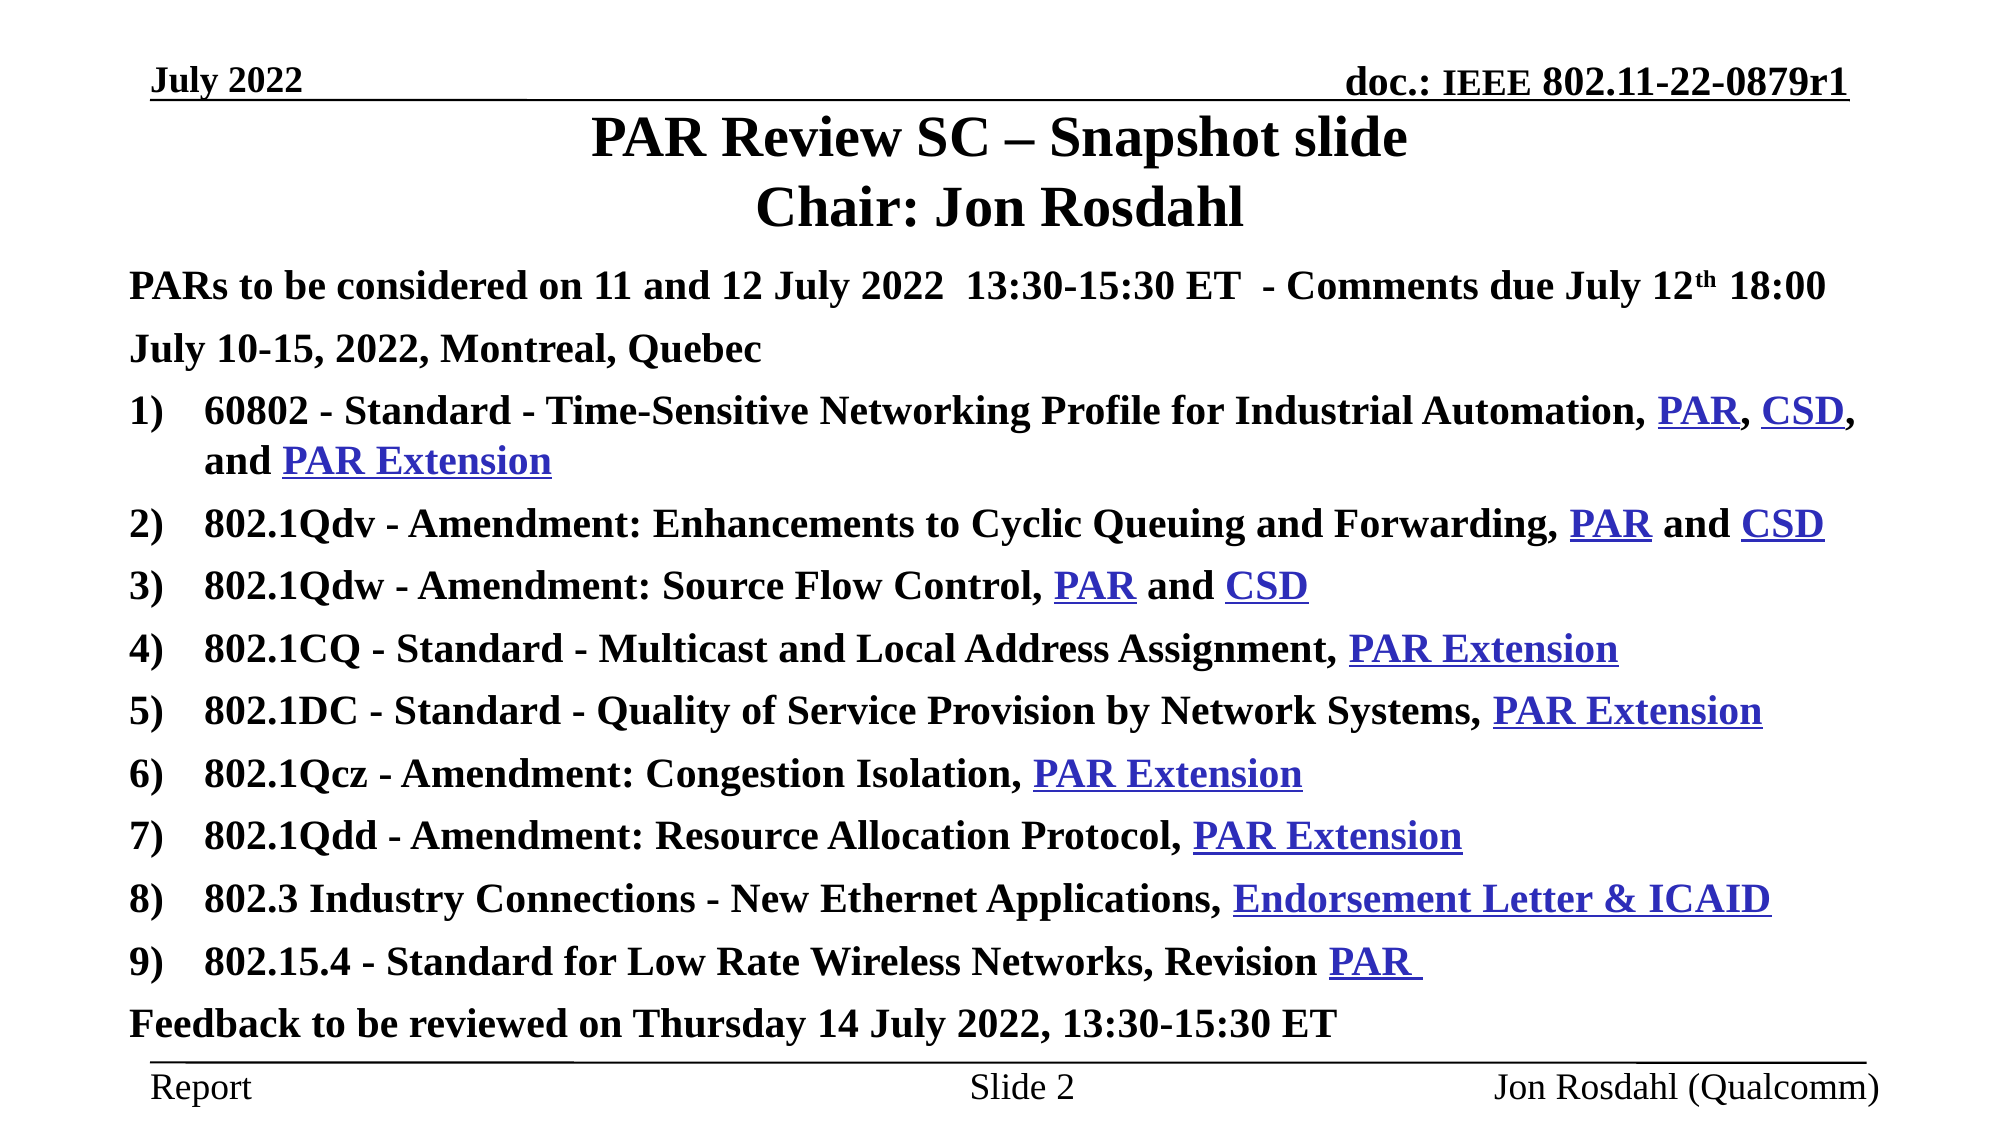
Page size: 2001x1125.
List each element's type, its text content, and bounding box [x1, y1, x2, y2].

list PARs to be considered on 11 and 12 July 2022 13:30-15:30 ET - Comments due July 12th 18:00 July 10-15, 2022, Montreal, Quebec 60802 - Standard - Time-Sensitive Networking Profile for Industrial Automation, PAR, CSD, and PAR Extension 802.1Qdv - Amendment: Enhancements to Cyclic Queuing and Forwarding, PAR and CSD 802.1Qdw - Amendment: Source Flow Control, PAR and CSD 802.1CQ - Standard - Multicast and Local Address Assignment, PAR Extension 802.1DC - Standard - Quality of Service Provision by Network Systems, PAR Extension 802.1Qcz - Amendment: Congestion Isolation, PAR Extension 802.1Qdd - Amendment: Resource Allocation Protocol, PAR Extension 802.3 Industry Connections - New Ethernet Applications, Endorsement Letter & ICAID 802.15.4 - Standard for Low Rate Wireless Networks, Revision PAR Feedback to be reviewed on Thursday 14 July 2022, 13:30-15:30 ET [113, 250, 1898, 1063]
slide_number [149, 49, 431, 100]
slide_number Slide 2 [950, 1061, 1095, 1125]
footer Jon Rosdahl (Qualcomm) [1436, 1061, 1881, 1108]
title PAR Review SC – Snapshot slide Chair: Jon Rosdahl [149, 105, 1851, 232]
